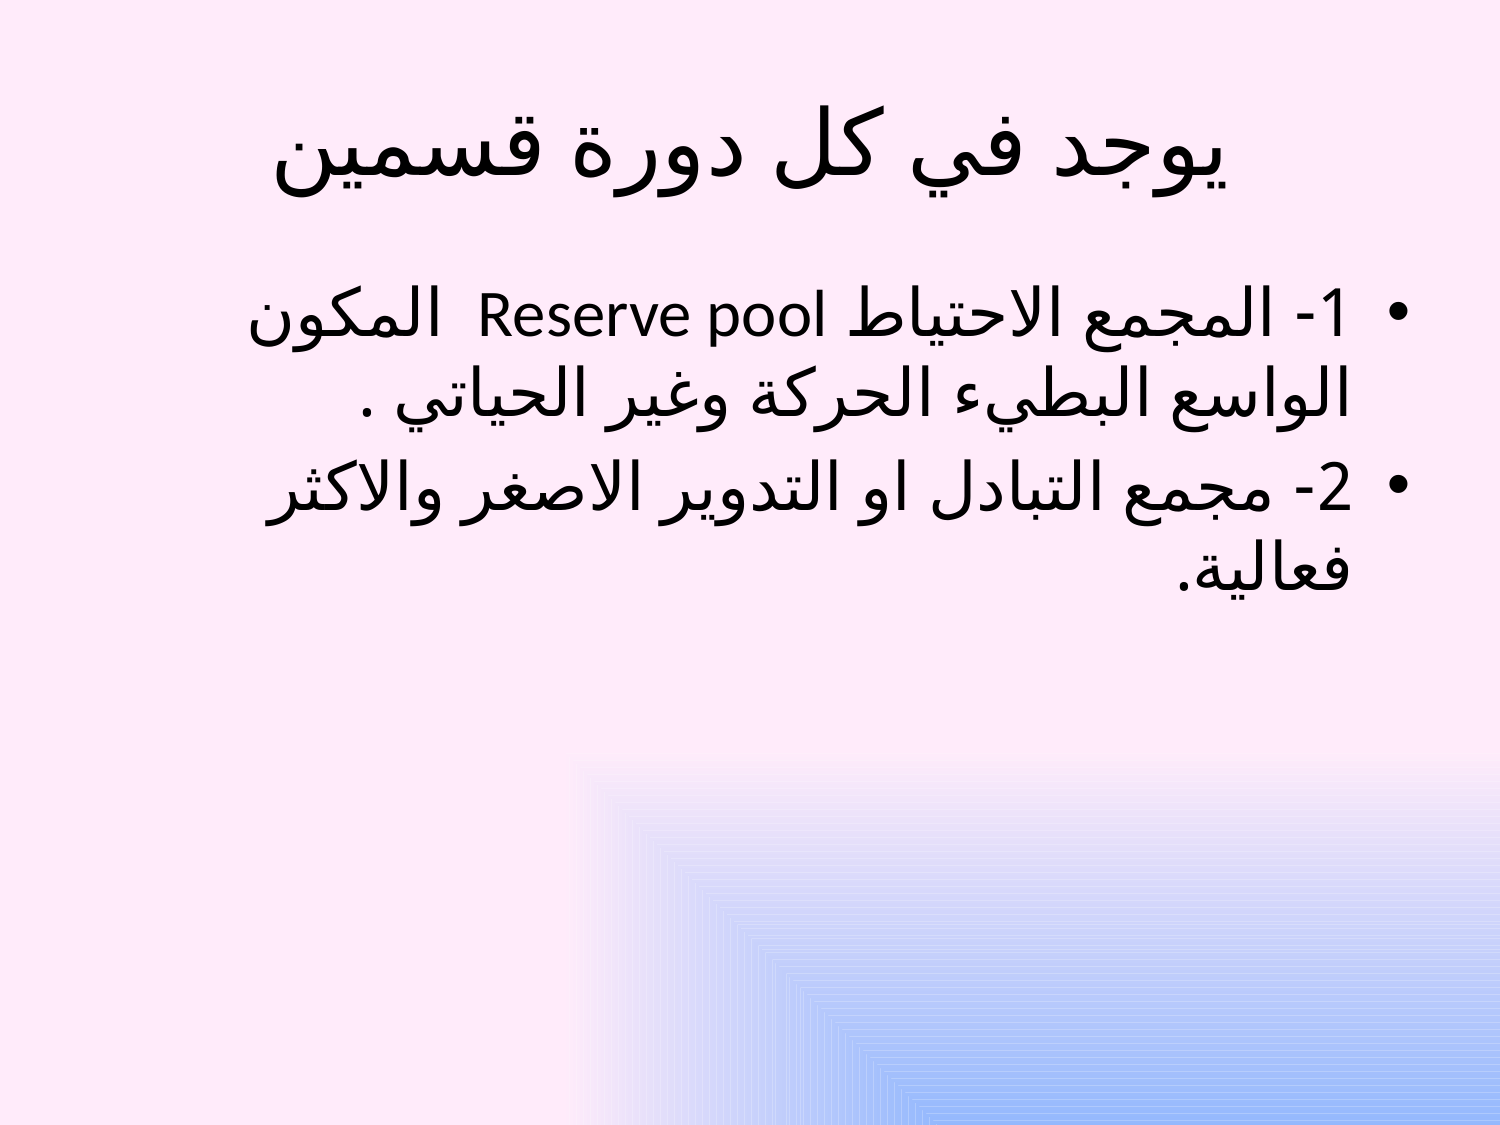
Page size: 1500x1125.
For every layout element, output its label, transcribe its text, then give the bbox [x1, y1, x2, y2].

title يوجد في كل دورة قسمين [75, 45, 1425, 233]
list 1- المجمع الاحتياط Reserve pool المكون الواسع البطيء الحركة وغير الحياتي . 2- مجمع التبادل او التدوير الاصغر والاكثر فعالية. [75, 262, 1425, 1005]
